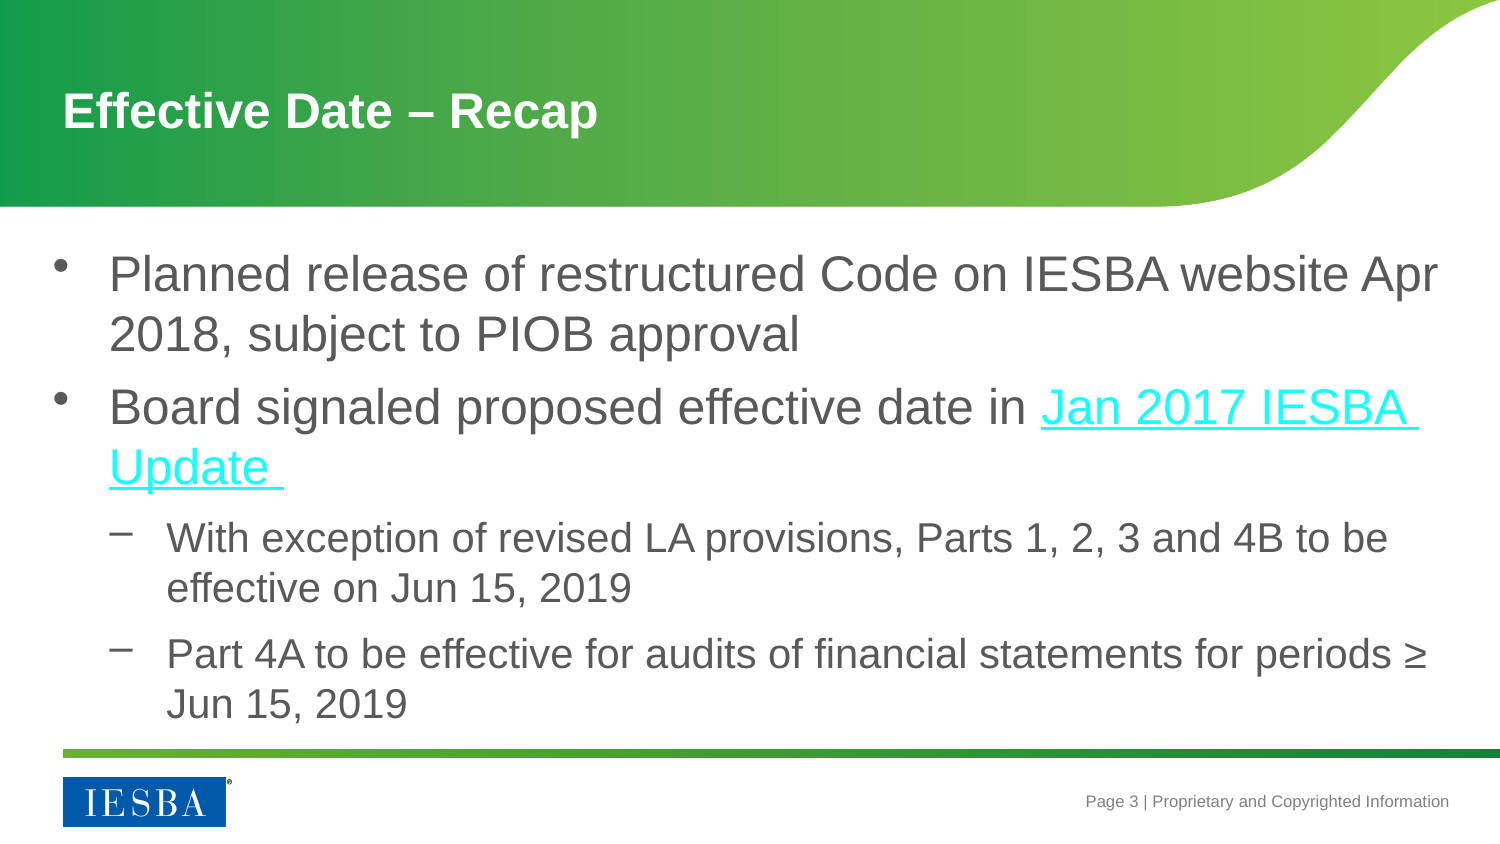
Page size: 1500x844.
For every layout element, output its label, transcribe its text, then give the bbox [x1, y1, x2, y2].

list Planned release of restructured Code on IESBA website Apr 2018, subject to PIOB approval Board signaled proposed effective date in Jan 2017 IESBA Update With exception of revised LA provisions, Parts 1, 2, 3 and 4B to be effective on Jun 15, 2019 Part 4A to be effective for audits of financial statements for periods ≥ Jun 15, 2019 [37, 234, 1500, 762]
picture [0, 0, 1500, 207]
title Effective Date – Recap [62, 75, 1300, 142]
picture [63, 777, 232, 827]
